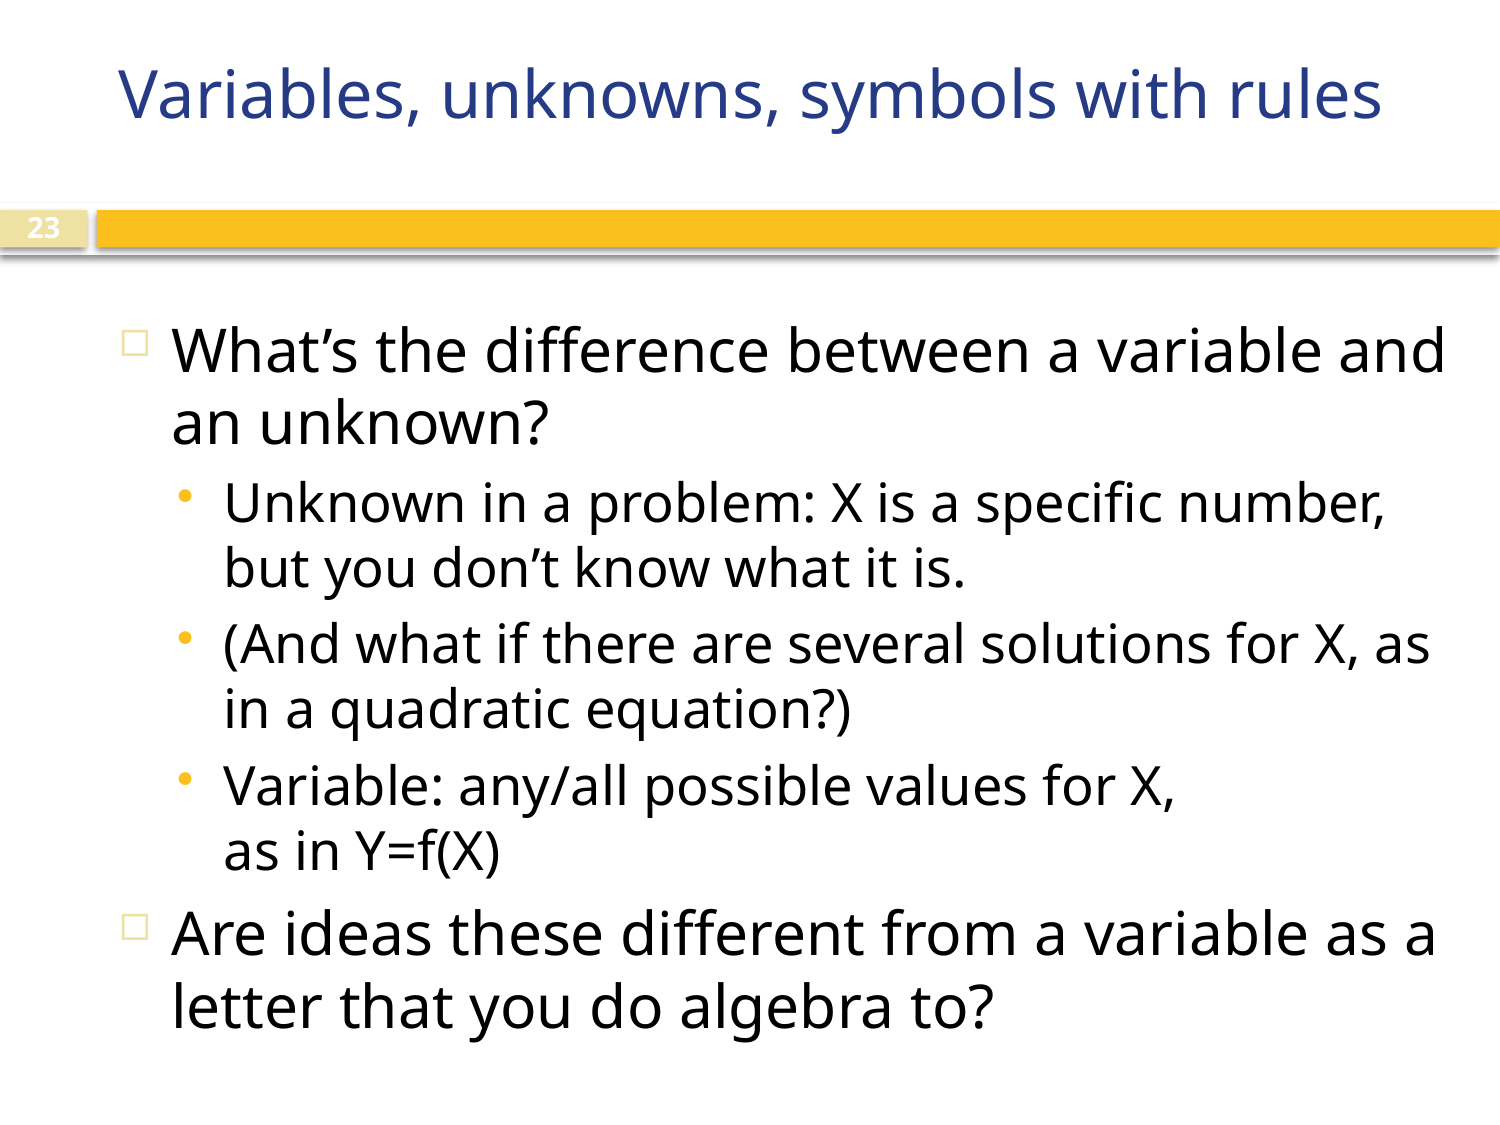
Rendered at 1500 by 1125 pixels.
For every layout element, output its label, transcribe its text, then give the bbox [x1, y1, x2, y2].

list What’s the difference between a variable and an unknown? Unknown in a problem: X is a specific number, but you don’t know what it is. (And what if there are several solutions for X, as in a quadratic equation?) Variable: any/all possible values for X, as in Y=f(X) Are ideas these different from a variable as a letter that you do algebra to? [108, 306, 1462, 1082]
title Variables, unknowns, symbols with rules [108, 43, 1462, 141]
slide_number 23 [0, 208, 88, 249]
